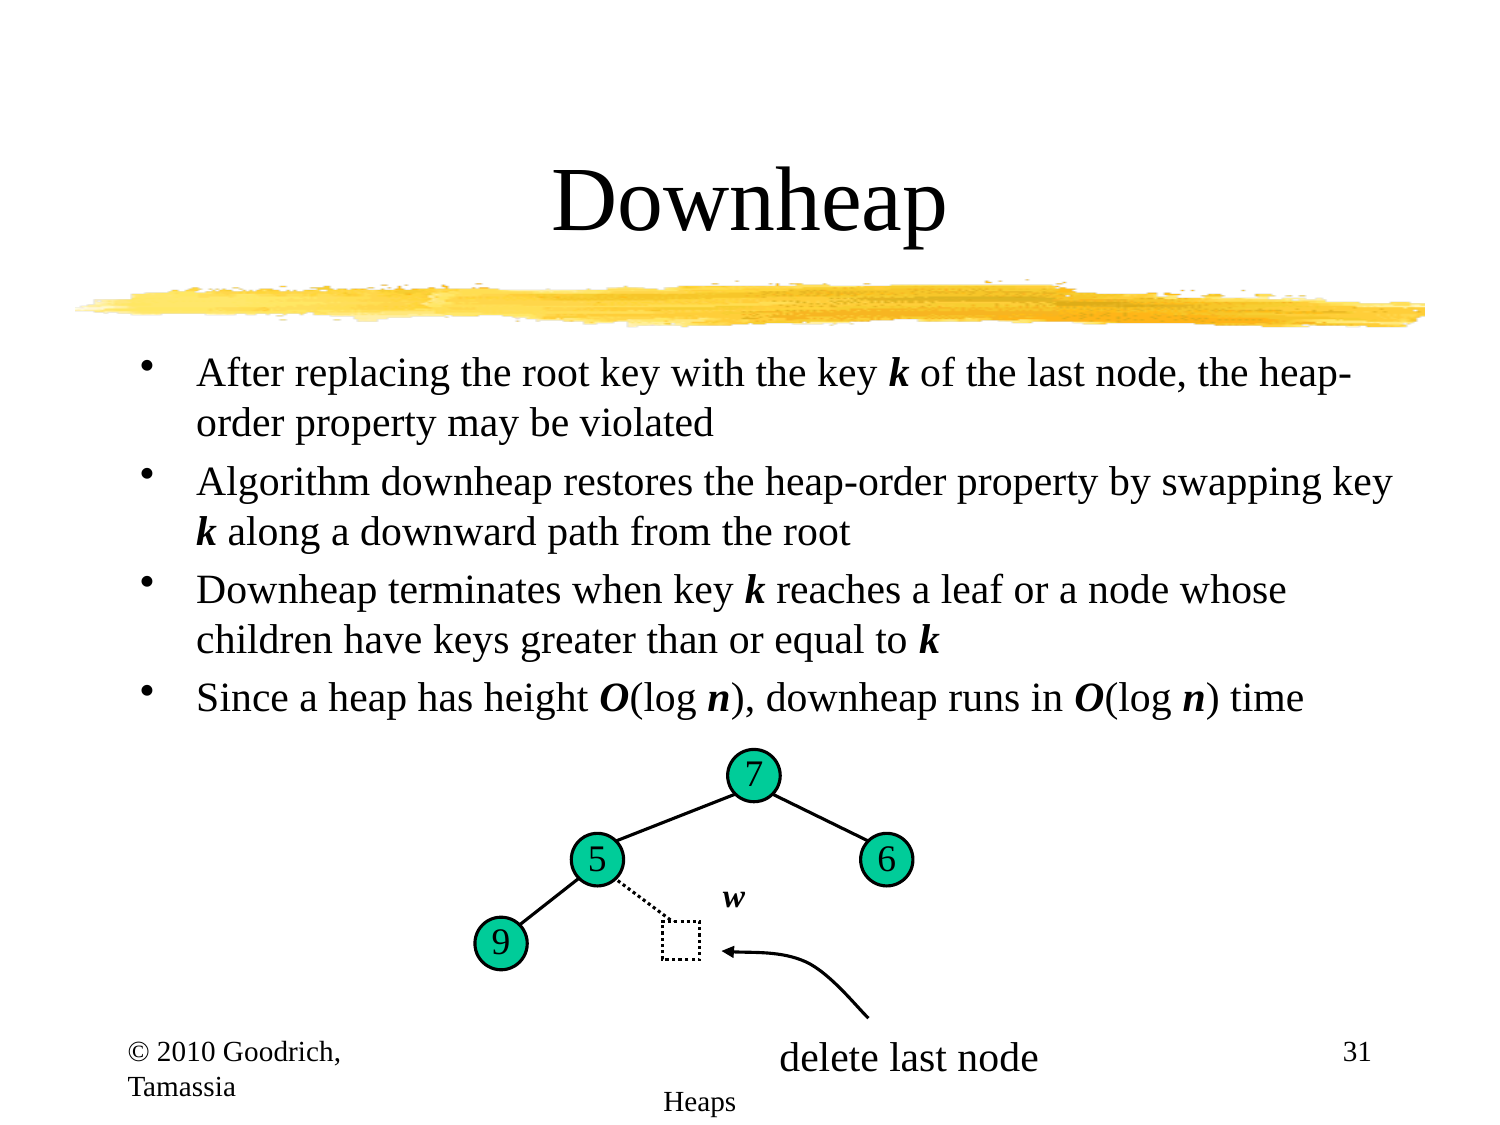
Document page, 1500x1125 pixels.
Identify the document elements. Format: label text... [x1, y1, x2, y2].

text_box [615, 879, 676, 924]
slide_number 31 [1074, 1024, 1388, 1101]
text_box [721, 945, 869, 1019]
text_box delete last node [764, 1021, 1055, 1087]
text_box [519, 879, 580, 924]
text_box 6 [860, 833, 913, 886]
slide_number © 2010 Goodrich, Tamassia [112, 1024, 426, 1101]
title Downheap [112, 99, 1388, 288]
text_box 7 [727, 749, 781, 802]
text_box 5 [571, 833, 624, 886]
picture [75, 274, 1425, 338]
footer Heaps [462, 1074, 938, 1125]
text_box w [708, 866, 761, 922]
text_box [772, 795, 869, 841]
list After replacing the root key with the key k of the last node, the heap-order property may be violated Algorithm downheap restores the heap-order property by swapping key k along a downward path from the root Downheap terminates when key k reaches a leaf or a node whose children have keys greater than or equal to k Since a heap has height O(log n), downheap runs in O(log n) time [124, 337, 1438, 738]
text_box 9 [474, 917, 528, 970]
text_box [615, 795, 736, 841]
text_box [662, 921, 700, 960]
